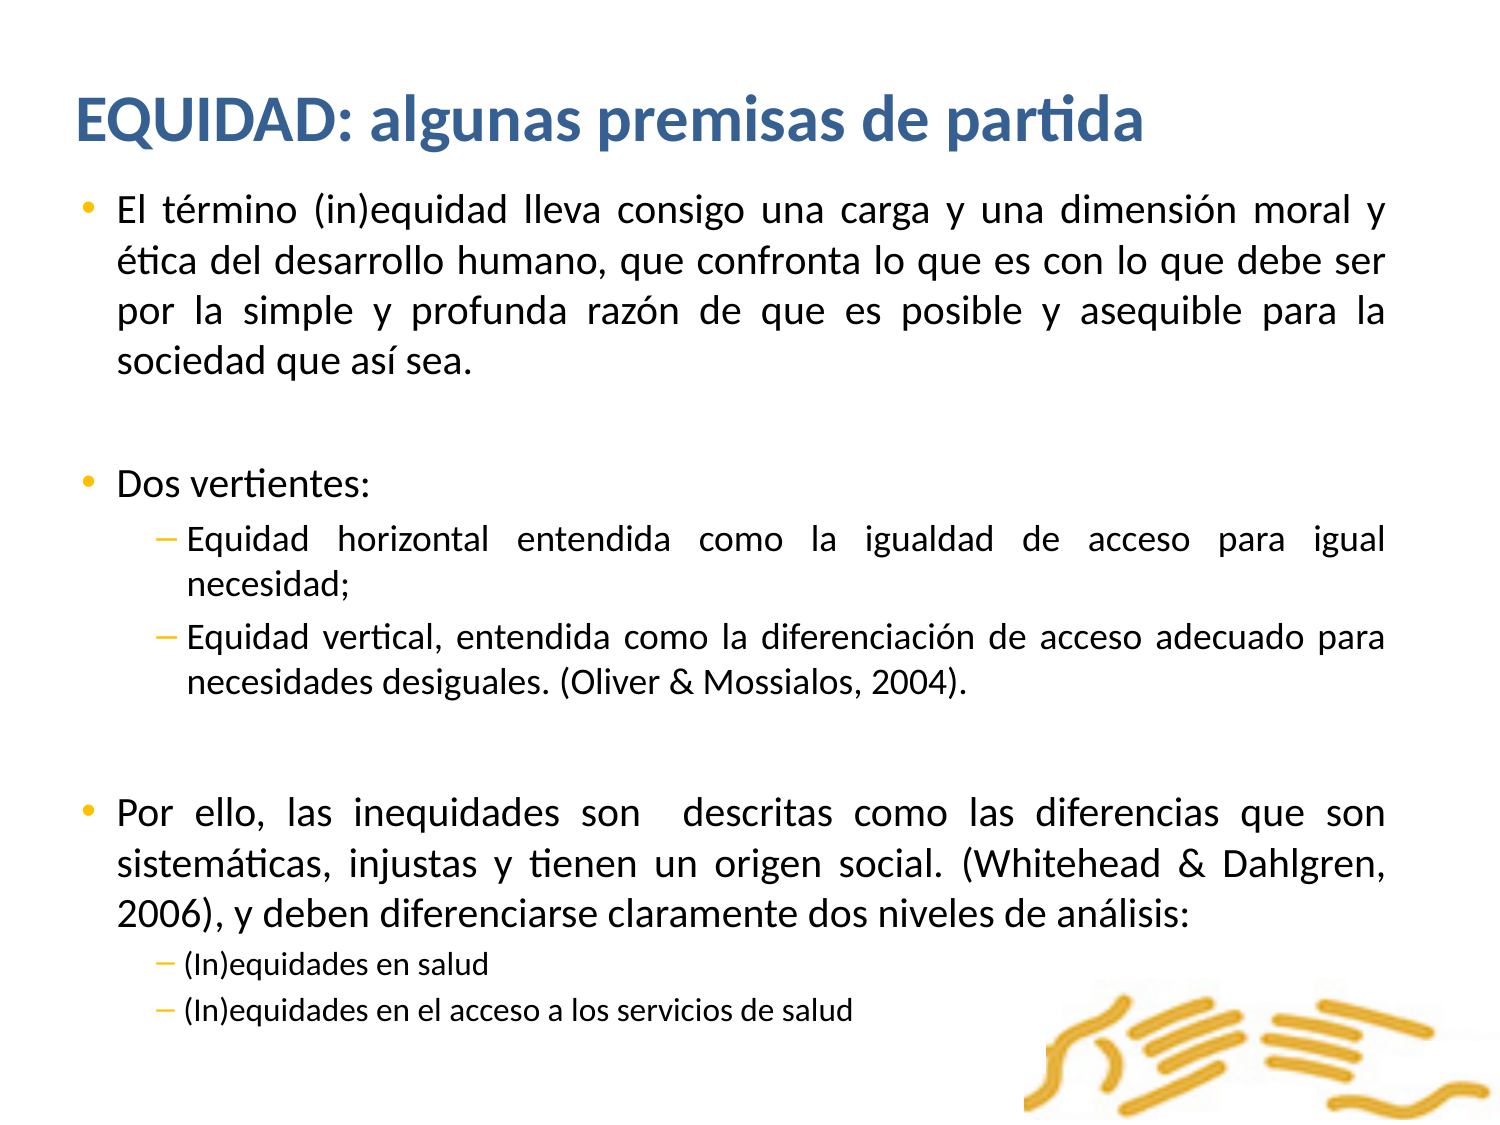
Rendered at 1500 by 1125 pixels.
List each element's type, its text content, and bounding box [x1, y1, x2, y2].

list El término (in)equidad lleva consigo una carga y una dimensión moral y ética del desarrollo humano, que confronta lo que es con lo que debe ser por la simple y profunda razón de que es posible y asequible para la sociedad que así sea. Dos vertientes: Equidad horizontal entendida como la igualdad de acceso para igual necesidad; Equidad vertical, entendida como la diferenciación de acceso adecuado para necesidades desiguales. (Oliver & Mossialos, 2004). Por ello, las inequidades son descritas como las diferencias que son sistemáticas, injustas y tienen un origen social. (Whitehead & Dahlgren, 2006), y deben diferenciarse claramente dos niveles de análisis: (In)equidades en salud (In)equidades en el acceso a los servicios de salud [81, 209, 1387, 1125]
title EQUIDAD: algunas premisas de partida [75, 21, 1425, 209]
picture [1387, 979, 1500, 1120]
